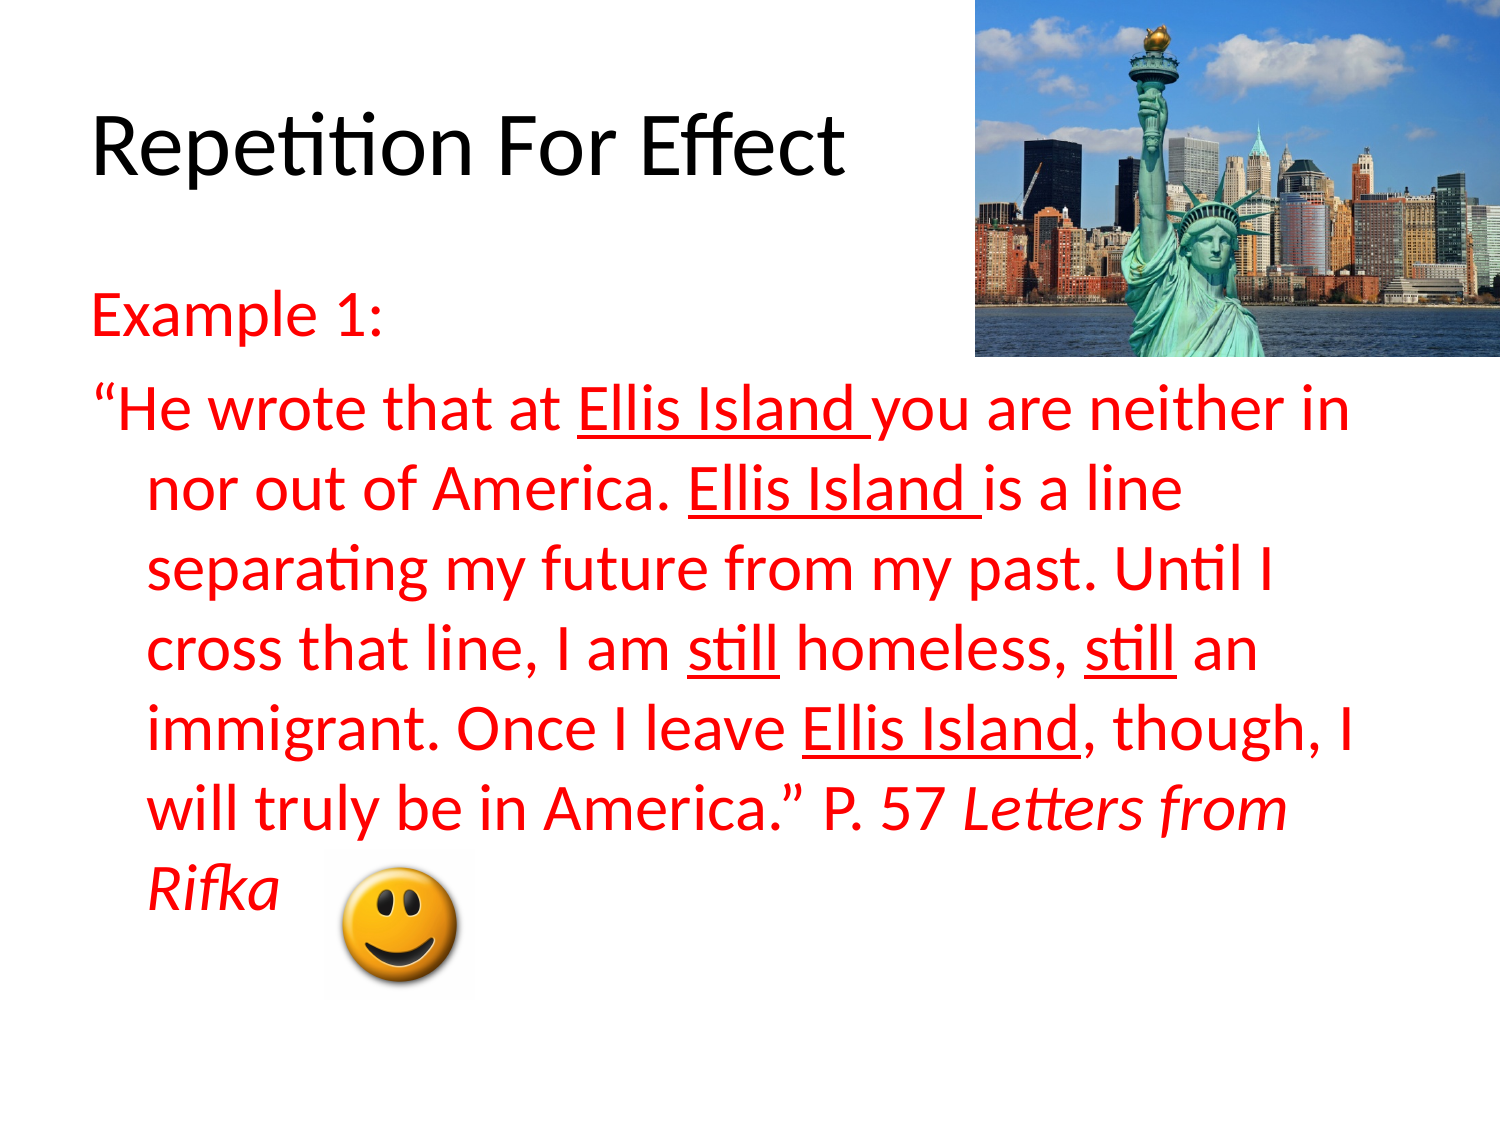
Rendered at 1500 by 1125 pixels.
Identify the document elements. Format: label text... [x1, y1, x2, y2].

picture [324, 849, 476, 1001]
picture [974, 0, 1500, 358]
list Example 1: “He wrote that at Ellis Island you are neither in nor out of America. Ellis Island is a line separating my future from my past. Until I cross that line, I am still homeless, still an immigrant. Once I leave Ellis Island, though, I will truly be in America.” P. 57 Letters from Rifka [75, 262, 1425, 1005]
title Repetition For Effect [75, 45, 969, 233]
